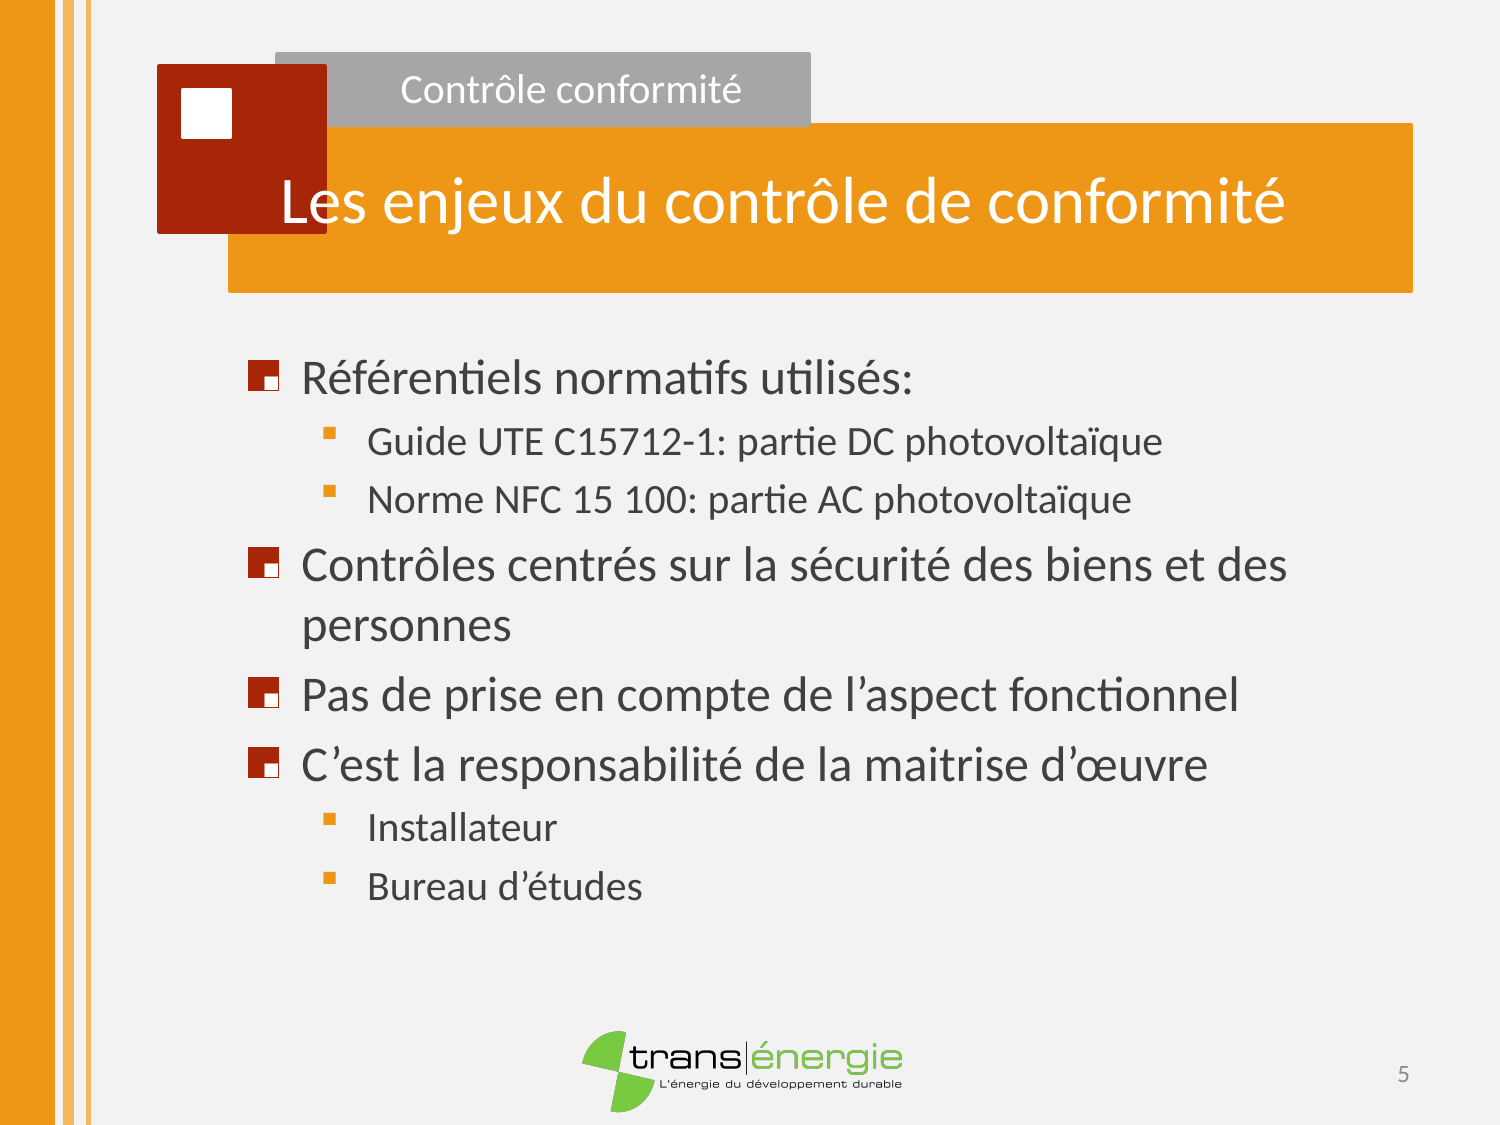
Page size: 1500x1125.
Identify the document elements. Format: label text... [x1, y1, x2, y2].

picture [245, 674, 281, 710]
picture [245, 544, 281, 580]
picture [245, 357, 281, 393]
list Les enjeux du contrôle de conformité [265, 149, 1400, 268]
picture [571, 1025, 912, 1042]
list Référentiels normatifs utilisés: Guide UTE C15712-1: partie DC photovoltaïque Norme NFC 15 100: partie AC photovoltaïque Contrôles centrés sur la sécurité des biens et des personnes Pas de prise en compte de l’aspect fonctionnel C’est la responsabilité de la maitrise d’œuvre Installateur Bureau d’études [230, 337, 1412, 1008]
picture [245, 744, 281, 780]
picture [571, 1103, 912, 1118]
list Contrôle conformité [331, 54, 812, 126]
slide_number 5 [1074, 1042, 1425, 1103]
footer [512, 1042, 988, 1103]
